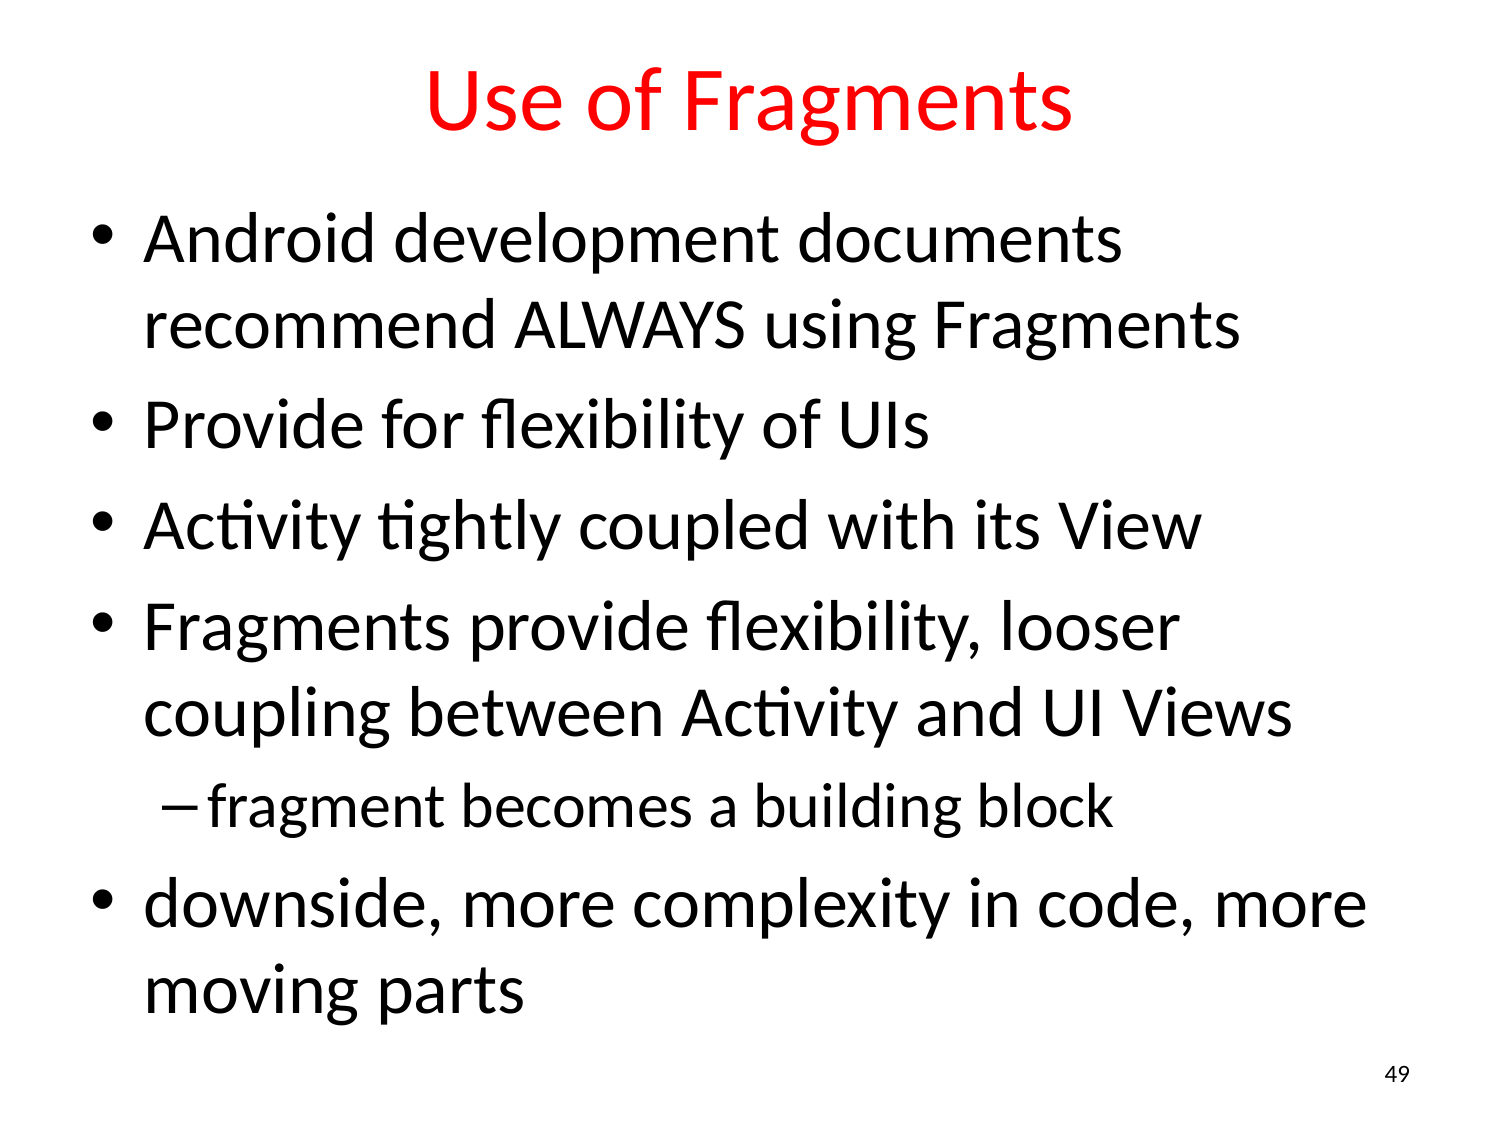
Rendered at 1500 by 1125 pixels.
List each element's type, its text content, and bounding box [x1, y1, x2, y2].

slide_number 49 [1074, 1042, 1425, 1103]
title Use of Fragments [75, 0, 1425, 182]
list Android development documents recommend ALWAYS using Fragments Provide for flexibility of UIs Activity tightly coupled with its View Fragments provide flexibility, looser coupling between Activity and UI Views fragment becomes a building block downside, more complexity in code, more moving parts [75, 182, 1425, 1038]
